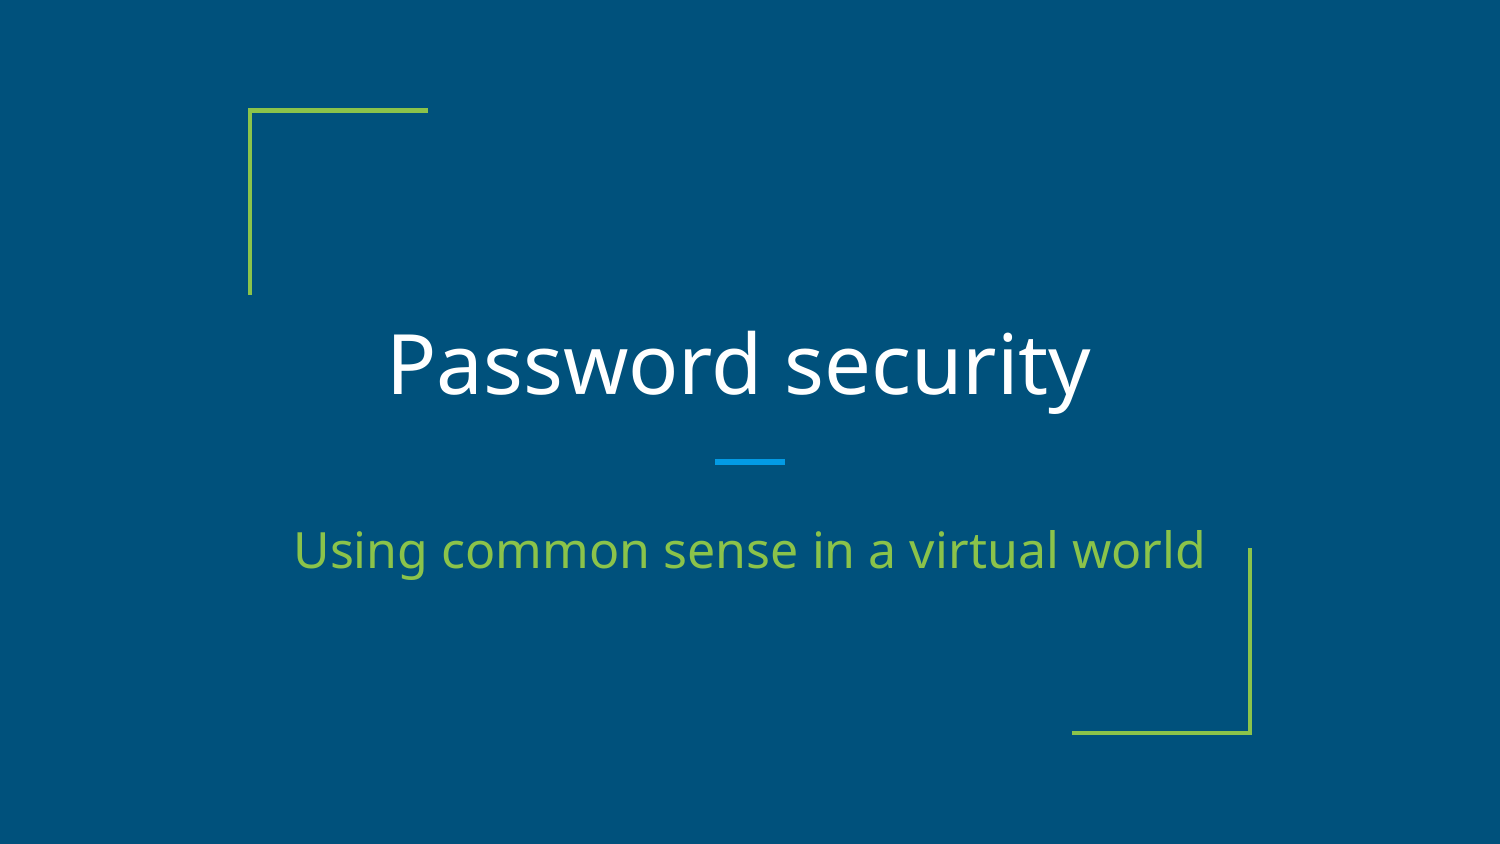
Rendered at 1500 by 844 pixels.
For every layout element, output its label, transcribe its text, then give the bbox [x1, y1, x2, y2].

title Password security [275, 195, 1225, 435]
subtitle Using common sense in a virtual world [275, 500, 1225, 650]
